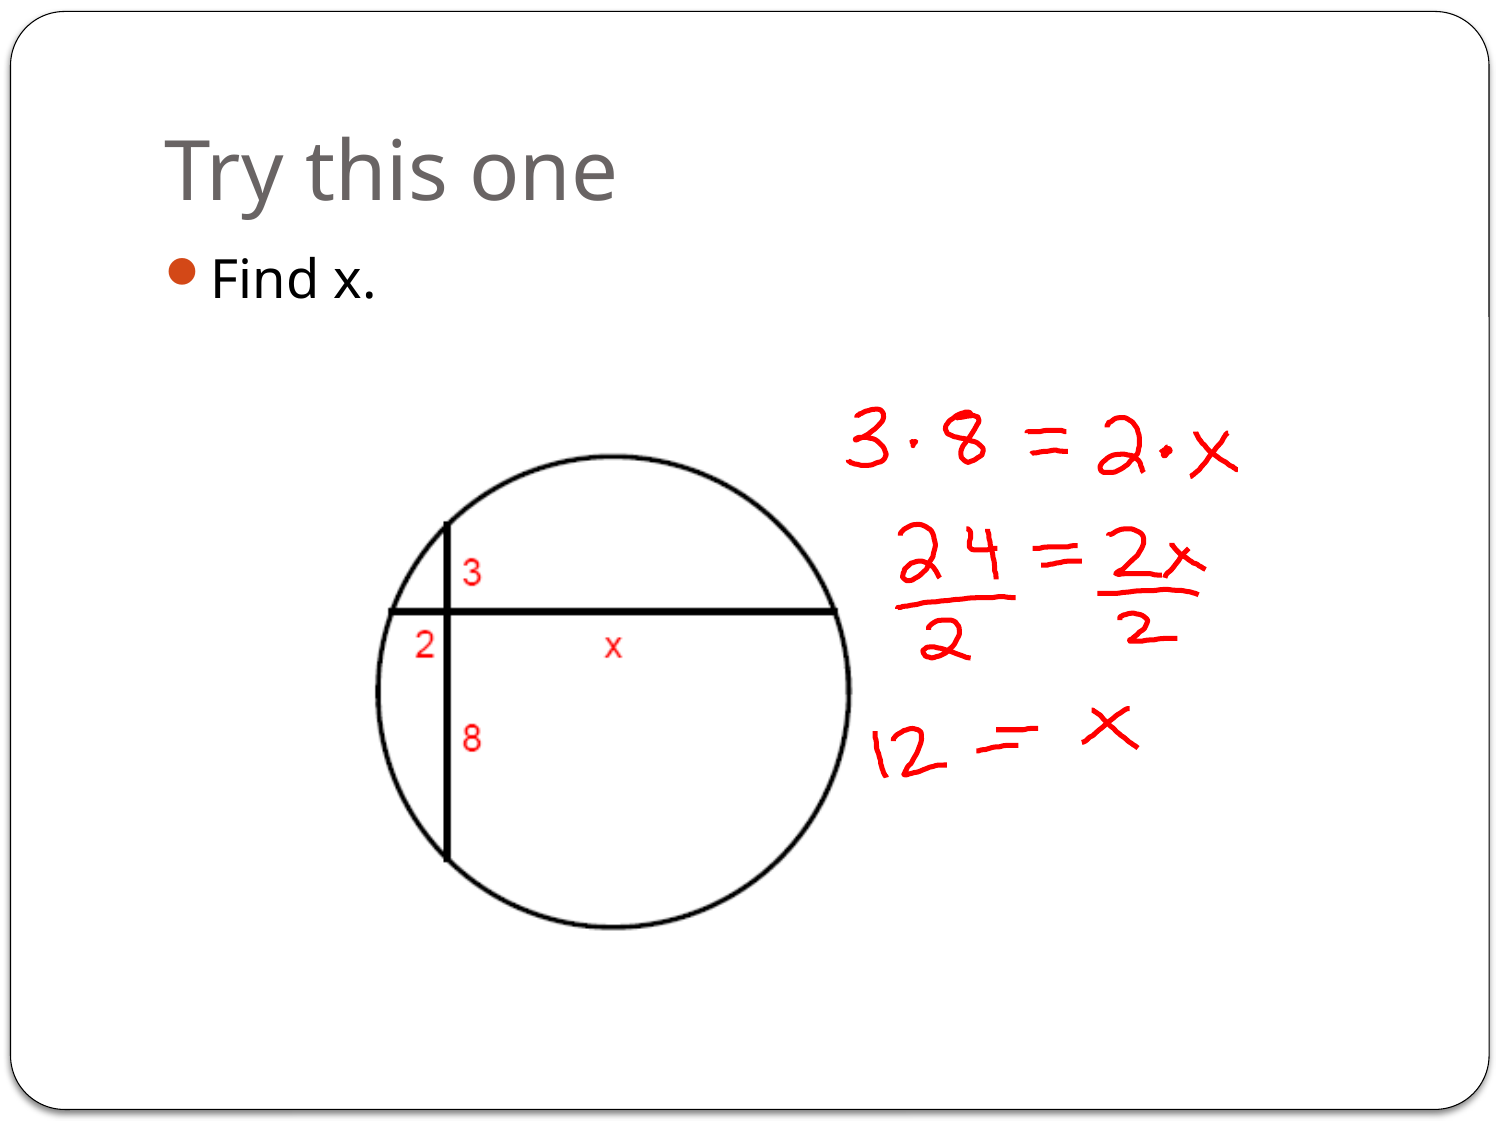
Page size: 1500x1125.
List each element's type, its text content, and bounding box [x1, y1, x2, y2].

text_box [848, 408, 1239, 778]
title Try this one [150, 45, 1425, 233]
list Find x. [150, 237, 1425, 988]
picture [337, 437, 912, 940]
